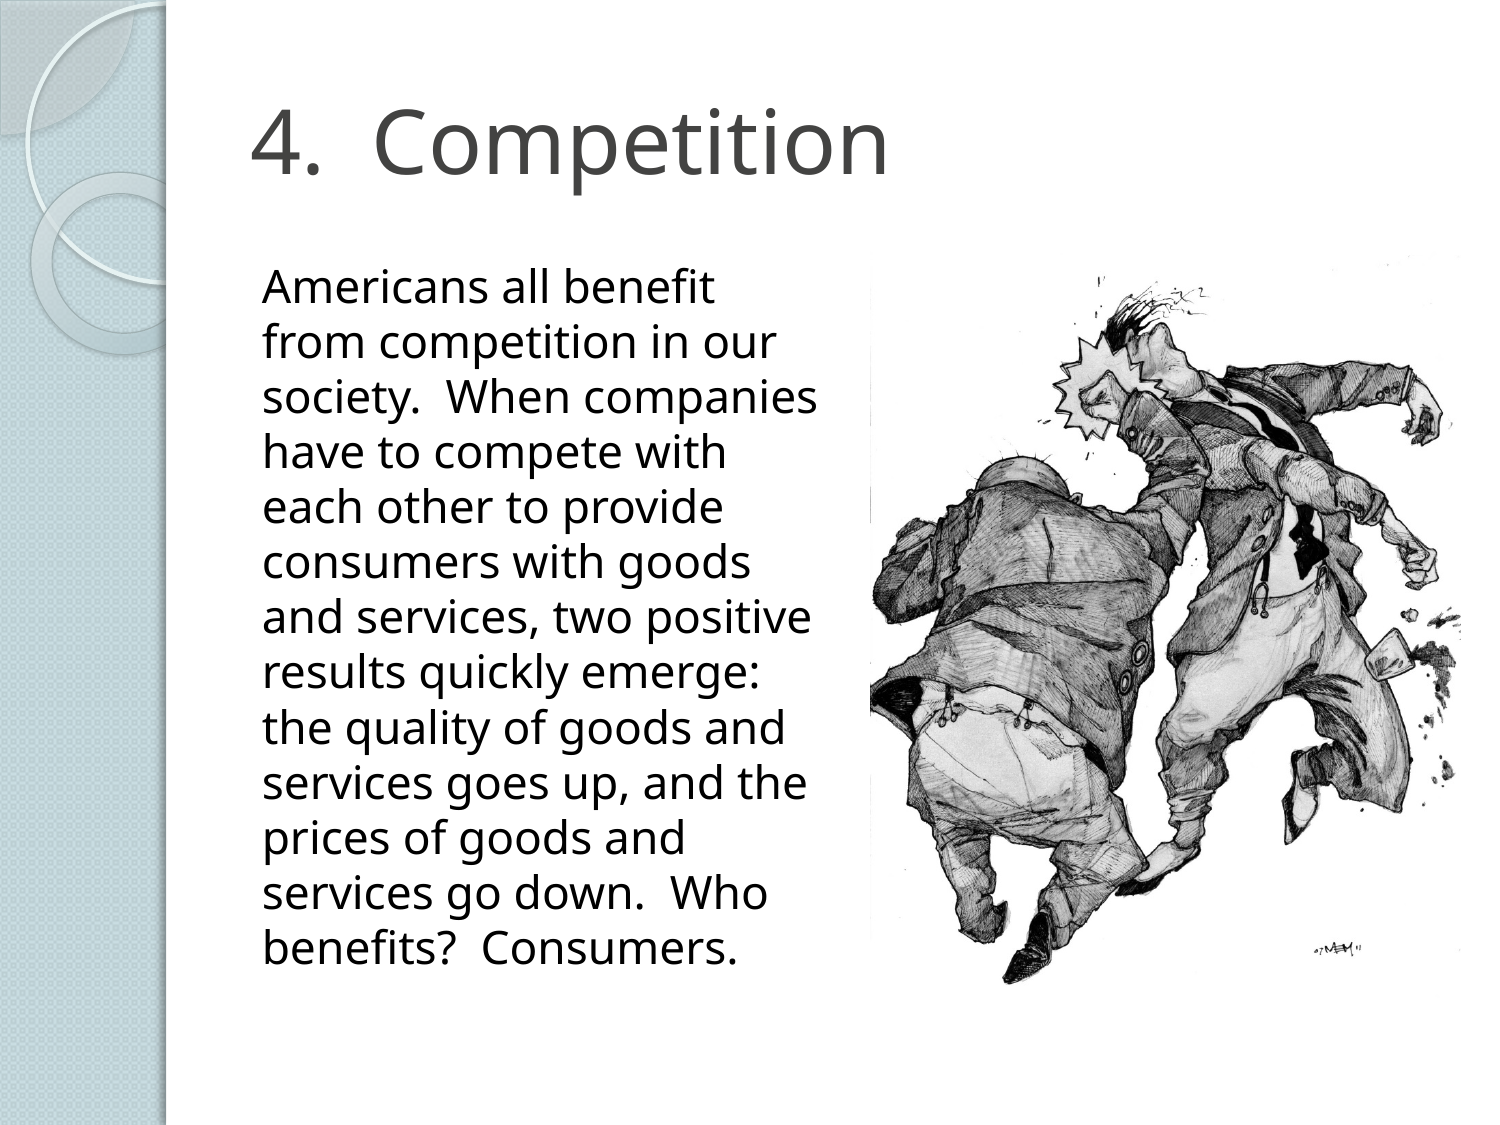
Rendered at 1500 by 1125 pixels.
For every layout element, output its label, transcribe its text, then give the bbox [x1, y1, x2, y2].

list Americans all benefit from competition in our society. When companies have to compete with each other to provide consumers with goods and services, two positive results quickly emerge: the quality of goods and services goes up, and the prices of goods and services go down. Who benefits? Consumers. [235, 249, 836, 1015]
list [870, 249, 1461, 1016]
title 4. Competition [235, 45, 1466, 233]
